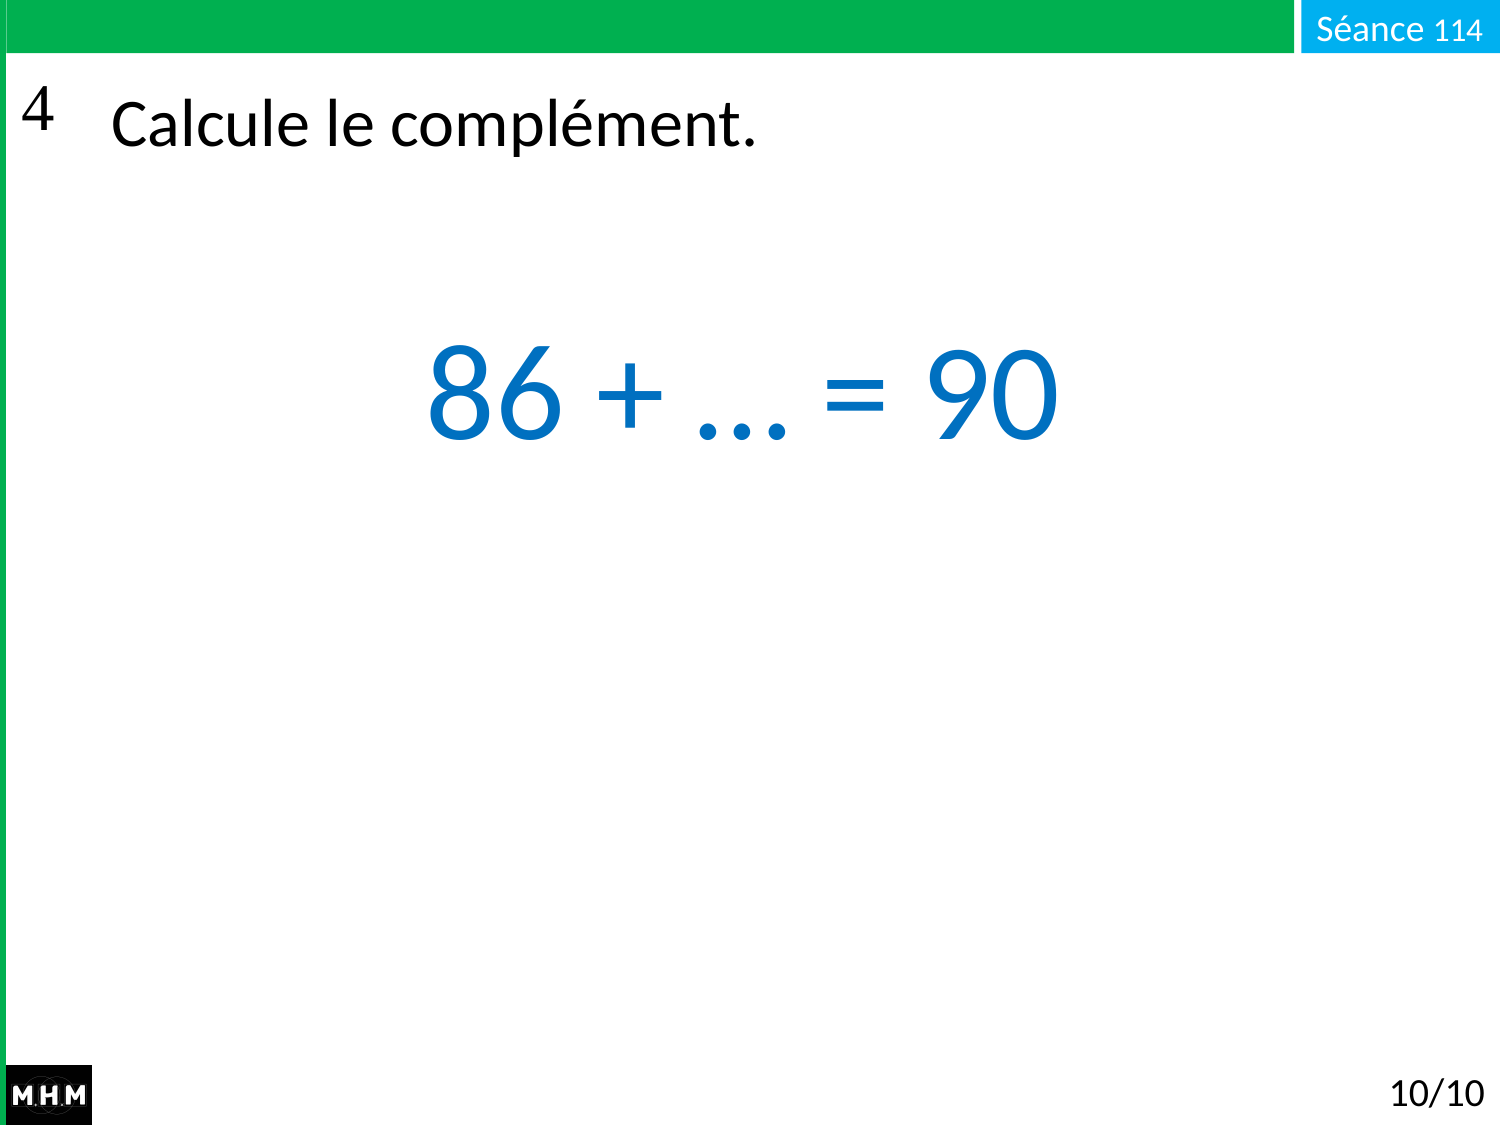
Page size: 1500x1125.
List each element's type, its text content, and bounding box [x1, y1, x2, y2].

title Calcule le complément. [96, 80, 1391, 170]
picture [6, 1065, 92, 1125]
text_box 86 + … = 90 [396, 294, 1091, 475]
list 10/10 [1373, 1064, 1500, 1125]
